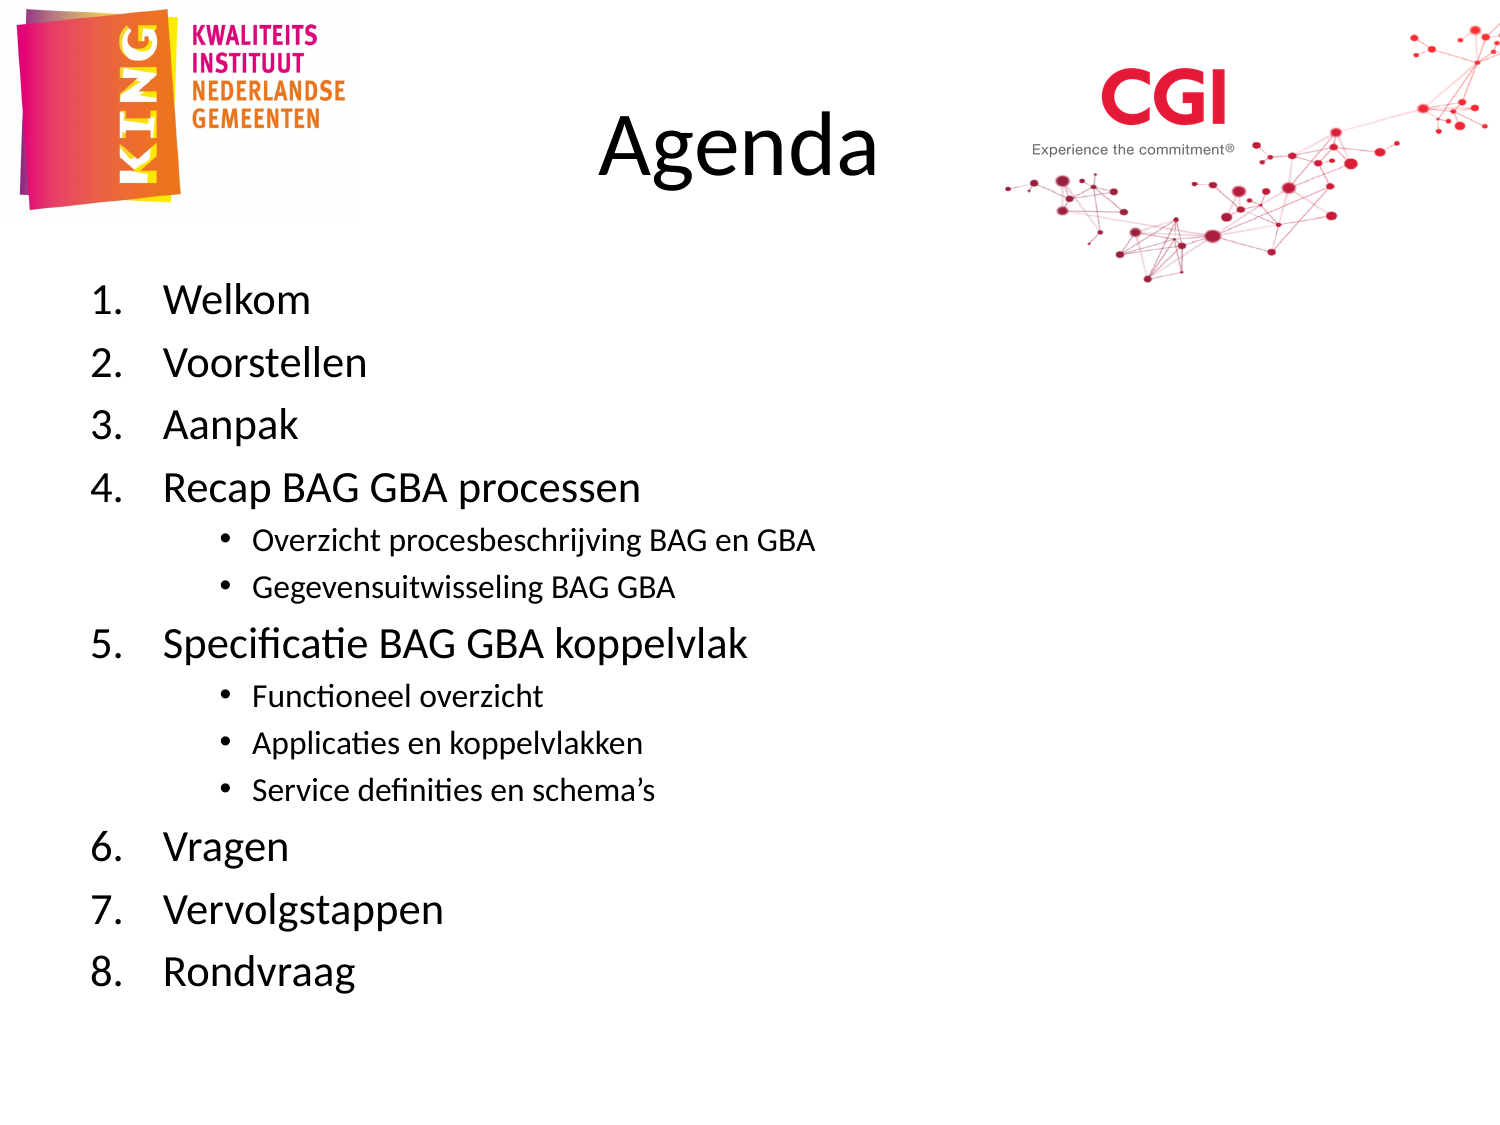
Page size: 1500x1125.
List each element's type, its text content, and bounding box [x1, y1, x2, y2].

picture [0, 0, 361, 221]
title Agenda [75, 45, 980, 233]
picture [985, 0, 1500, 302]
list Welkom Voorstellen Aanpak Recap BAG GBA processen Overzicht procesbeschrijving BAG en GBA Gegevensuitwisseling BAG GBA Specificatie BAG GBA koppelvlak Functioneel overzicht Applicaties en koppelvlakken Service definities en schema’s Vragen Vervolgstappen Rondvraag [75, 262, 1425, 1005]
